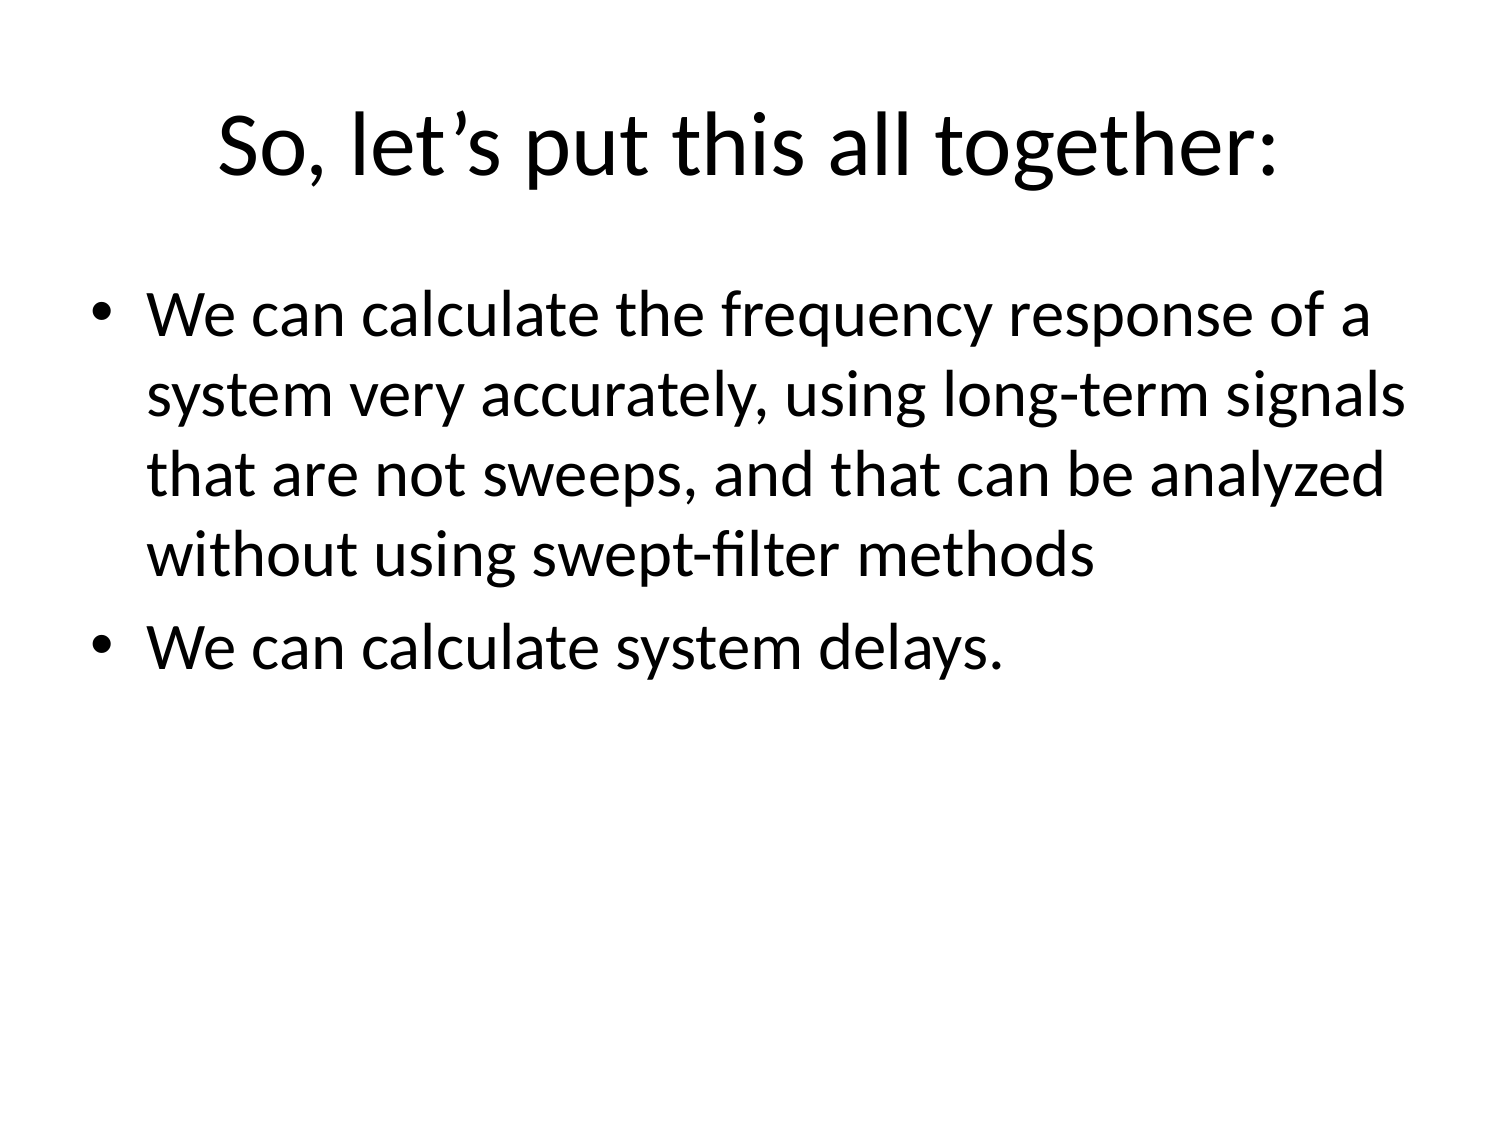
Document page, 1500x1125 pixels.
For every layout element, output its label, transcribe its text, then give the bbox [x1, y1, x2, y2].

list We can calculate the frequency response of a system very accurately, using long-term signals that are not sweeps, and that can be analyzed without using swept-filter methods We can calculate system delays. [75, 262, 1425, 1005]
title So, let’s put this all together: [75, 45, 1425, 233]
